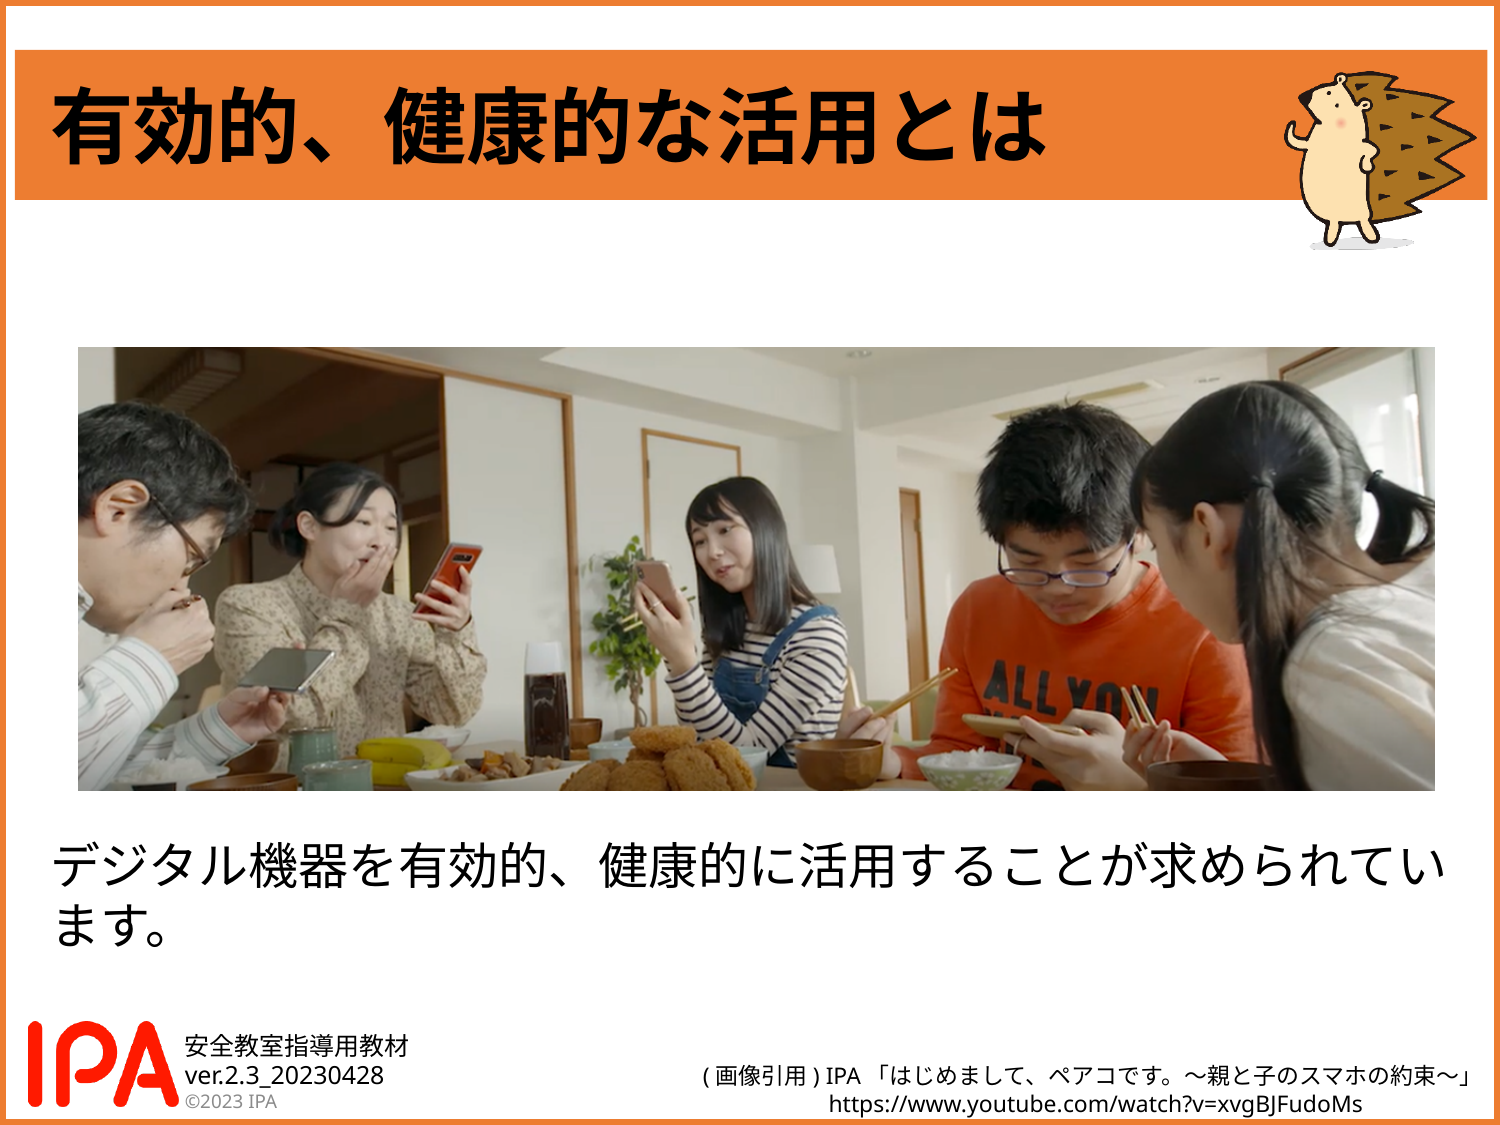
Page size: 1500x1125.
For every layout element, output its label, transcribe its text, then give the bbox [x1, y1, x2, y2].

text_box デジタル機器を有効的、健康的に活用することが求められています。 [35, 826, 1467, 962]
picture [28, 1021, 179, 1107]
picture [1284, 71, 1477, 250]
picture [78, 347, 1435, 791]
title 有効的、健康的な活用とは [35, 65, 1341, 195]
text_box (画像引用) IPA「はじめまして、ペアコです。～親と子のスマホの約束～」 https://www.youtube.com/watch?v=xvgBJFudoMs [688, 1054, 1500, 1124]
